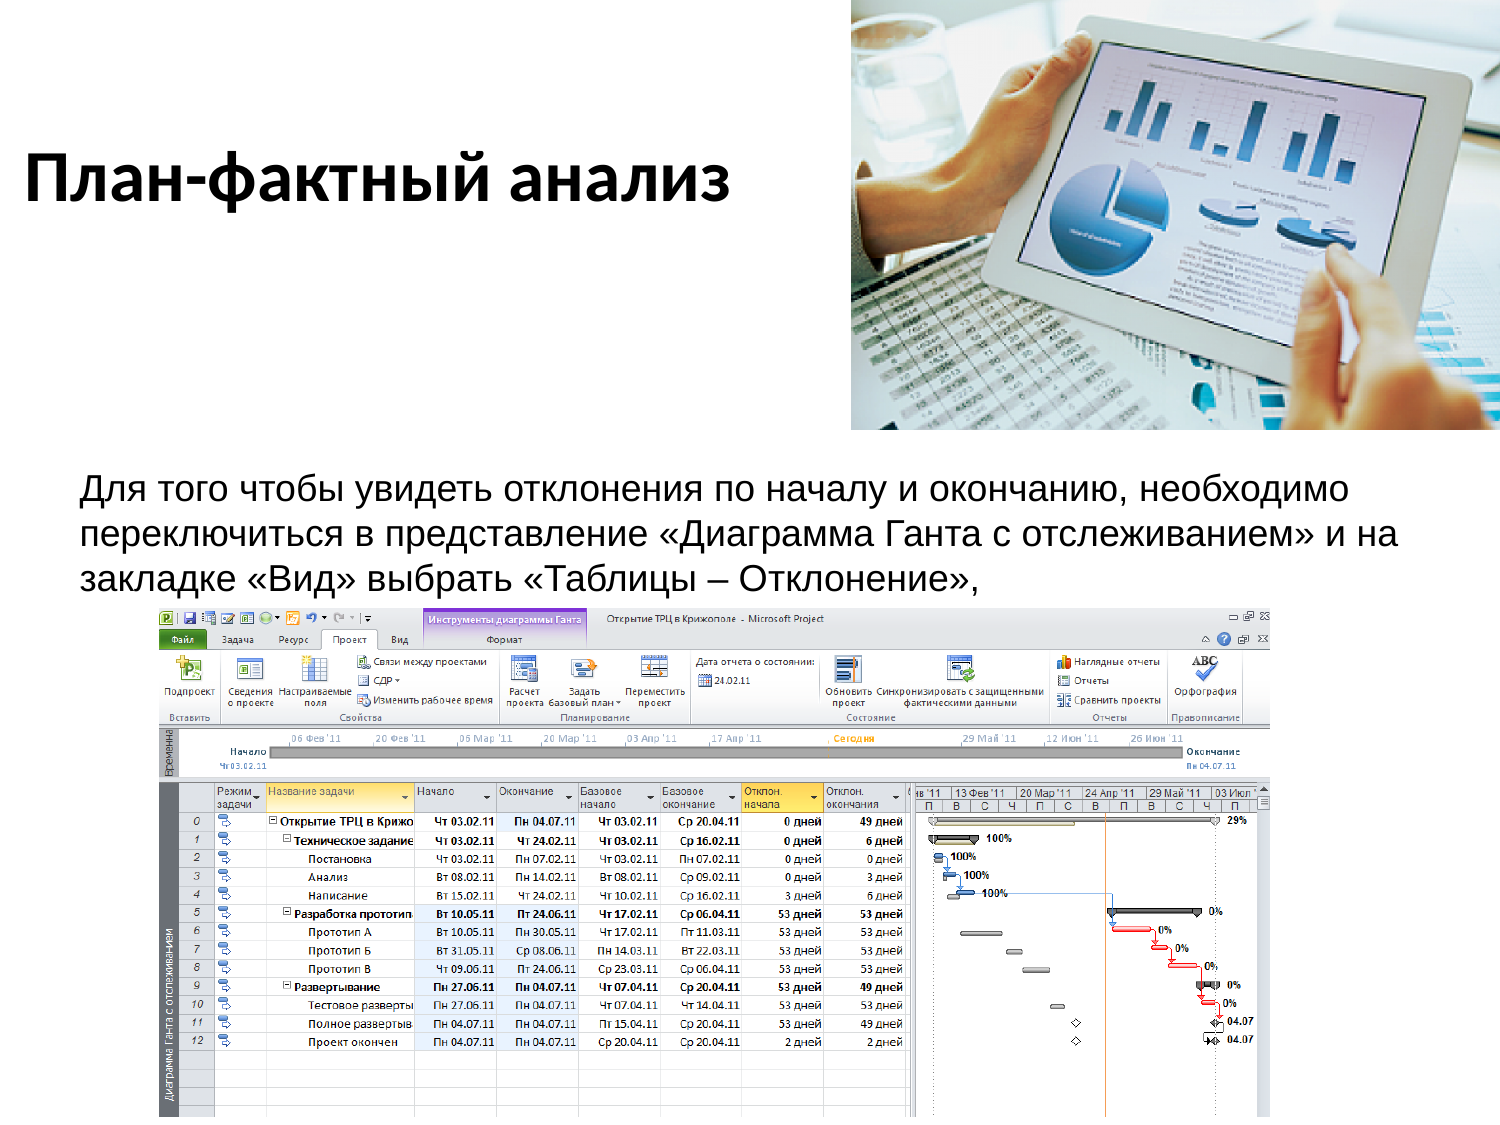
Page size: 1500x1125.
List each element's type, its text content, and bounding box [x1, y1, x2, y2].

picture [850, 0, 1500, 430]
picture [159, 608, 1271, 1117]
title План-фактный анализ [5, 78, 752, 266]
text_box Для того чтобы увидеть отклонения по началу и окончанию, необходимо переключиться в представление «Диаграмма Ганта с отслеживанием» и на закладке «Вид» выбрать «Таблицы – Отклонение», [64, 456, 1439, 606]
